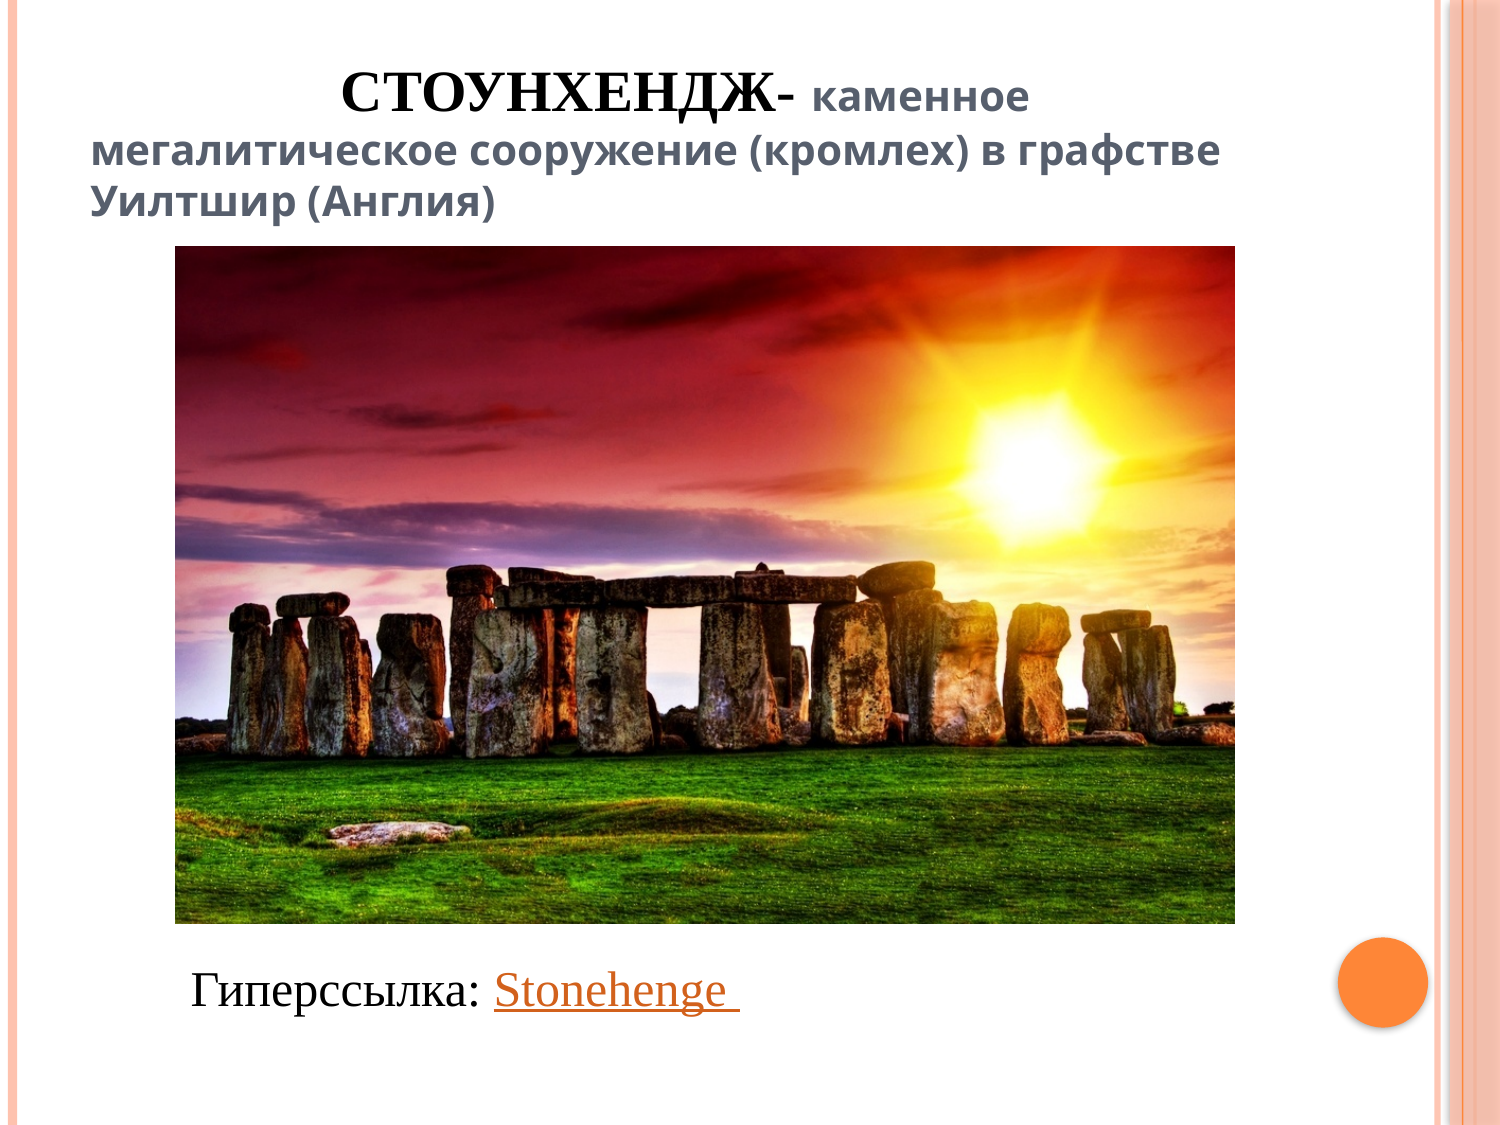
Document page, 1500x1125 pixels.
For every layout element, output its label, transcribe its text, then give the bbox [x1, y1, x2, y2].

title СТОУНХЕНДЖ- каменное мегалитическое сооружение (кромлех) в графстве Уилтшир (Англия) [75, 45, 1300, 233]
text_box Гиперссылка: Stonehenge [175, 949, 1125, 1024]
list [175, 245, 1235, 924]
